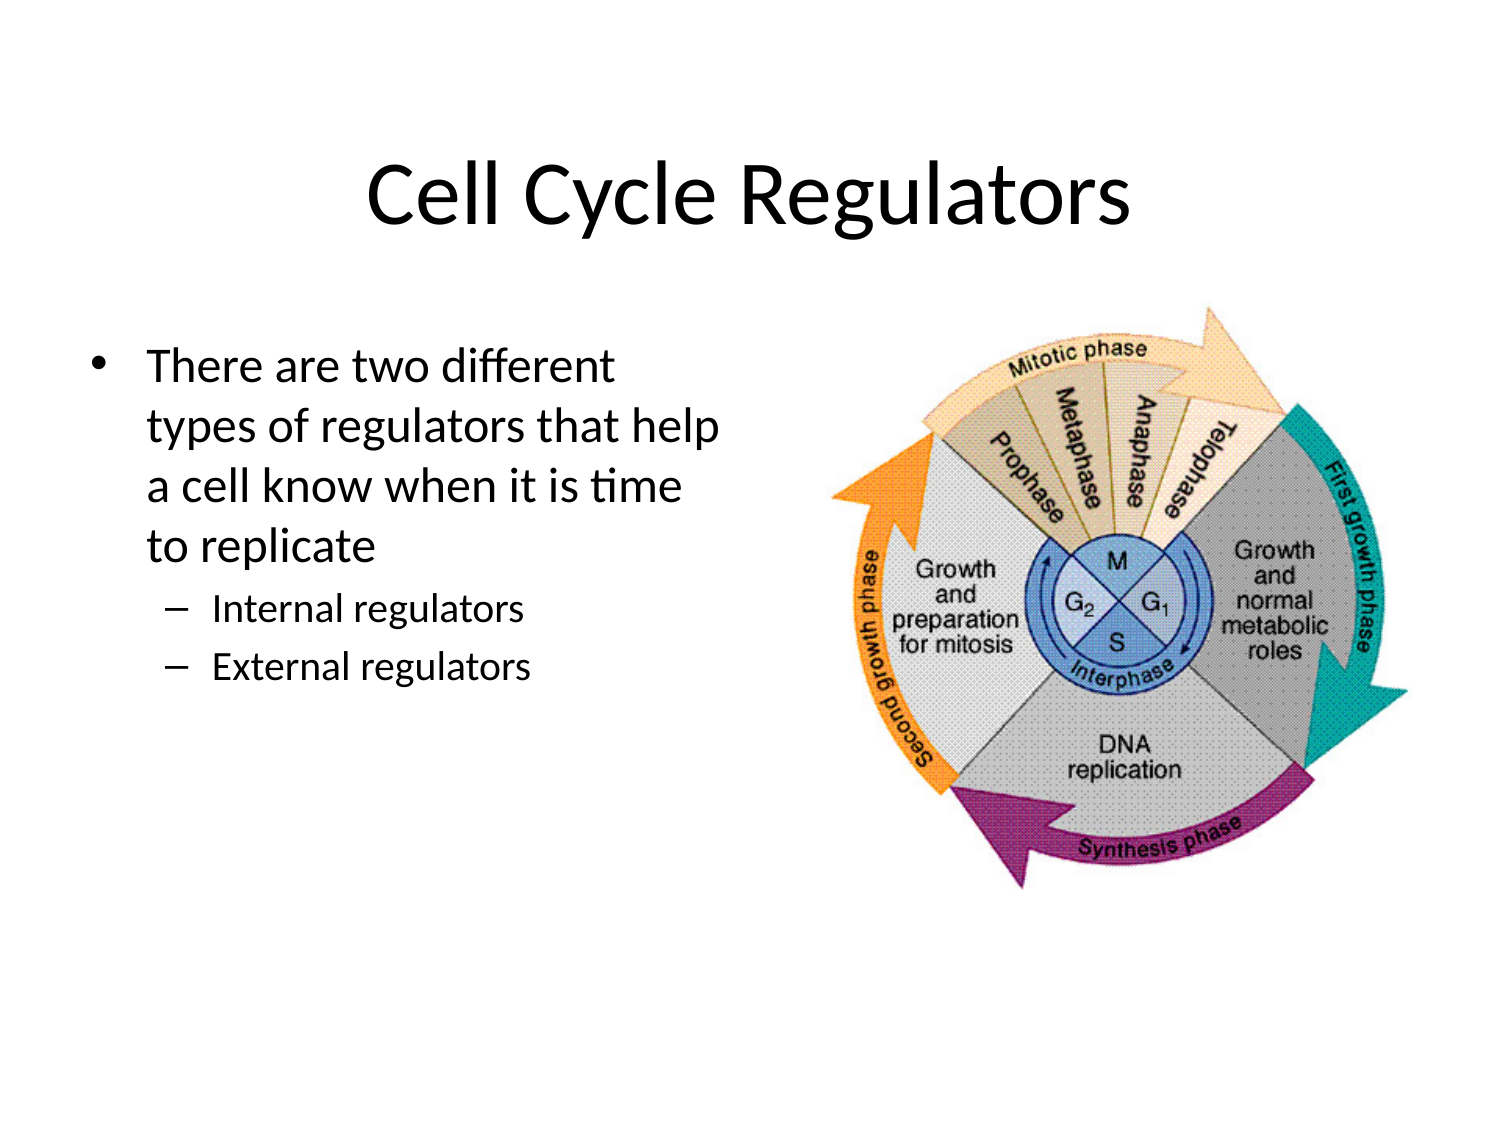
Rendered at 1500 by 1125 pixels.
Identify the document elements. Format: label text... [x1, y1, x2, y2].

title Cell Cycle Regulators [75, 75, 1425, 300]
picture [824, 299, 1419, 891]
list There are two different types of regulators that help a cell know when it is time to replicate Internal regulators External regulators [75, 324, 738, 963]
